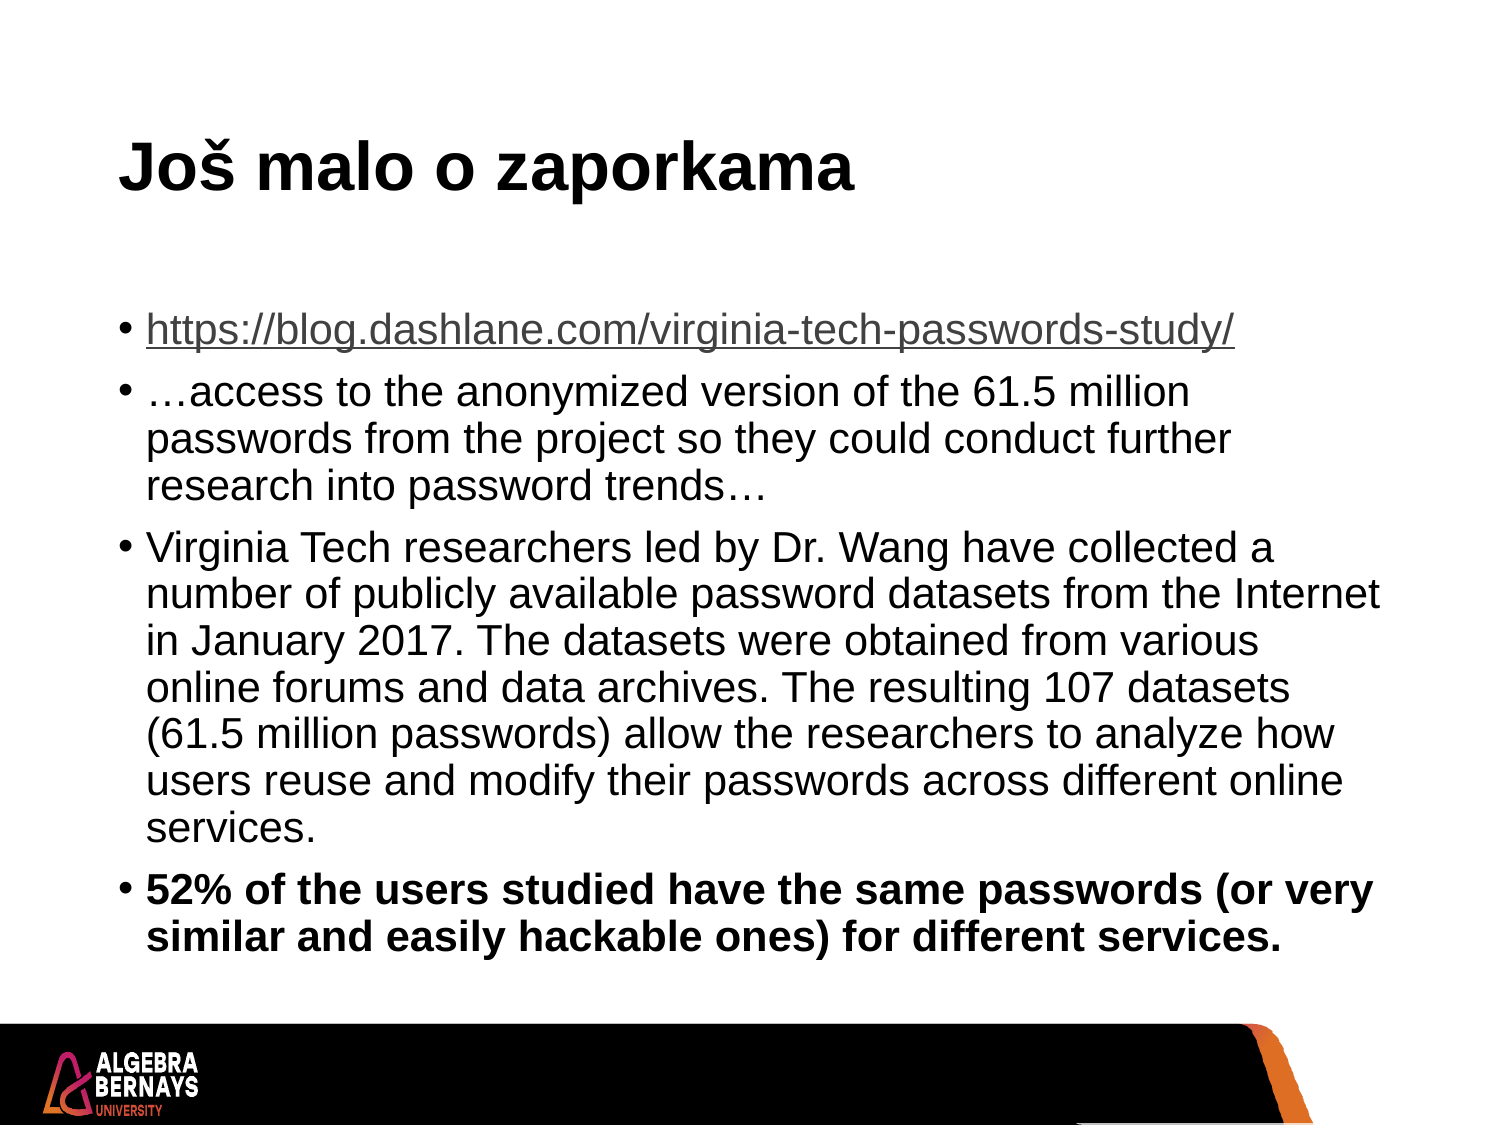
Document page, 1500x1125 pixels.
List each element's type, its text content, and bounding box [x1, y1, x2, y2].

title Još malo o zaporkama [103, 59, 1397, 278]
list https://blog.dashlane.com/virginia-tech-passwords-study/ …access to the anonymized version of the 61.5 million passwords from the project so they could conduct further research into password trends… Virginia Tech researchers led by Dr. Wang have collected a number of publicly available password datasets from the Internet in January 2017. The datasets were obtained from various online forums and data archives. The resulting 107 datasets (61.5 million passwords) allow the researchers to analyze how users reuse and modify their passwords across different online services. 52% of the users studied have the same passwords (or very similar and easily hackable ones) for different services. [103, 299, 1397, 1014]
picture [0, 1023, 1468, 1125]
